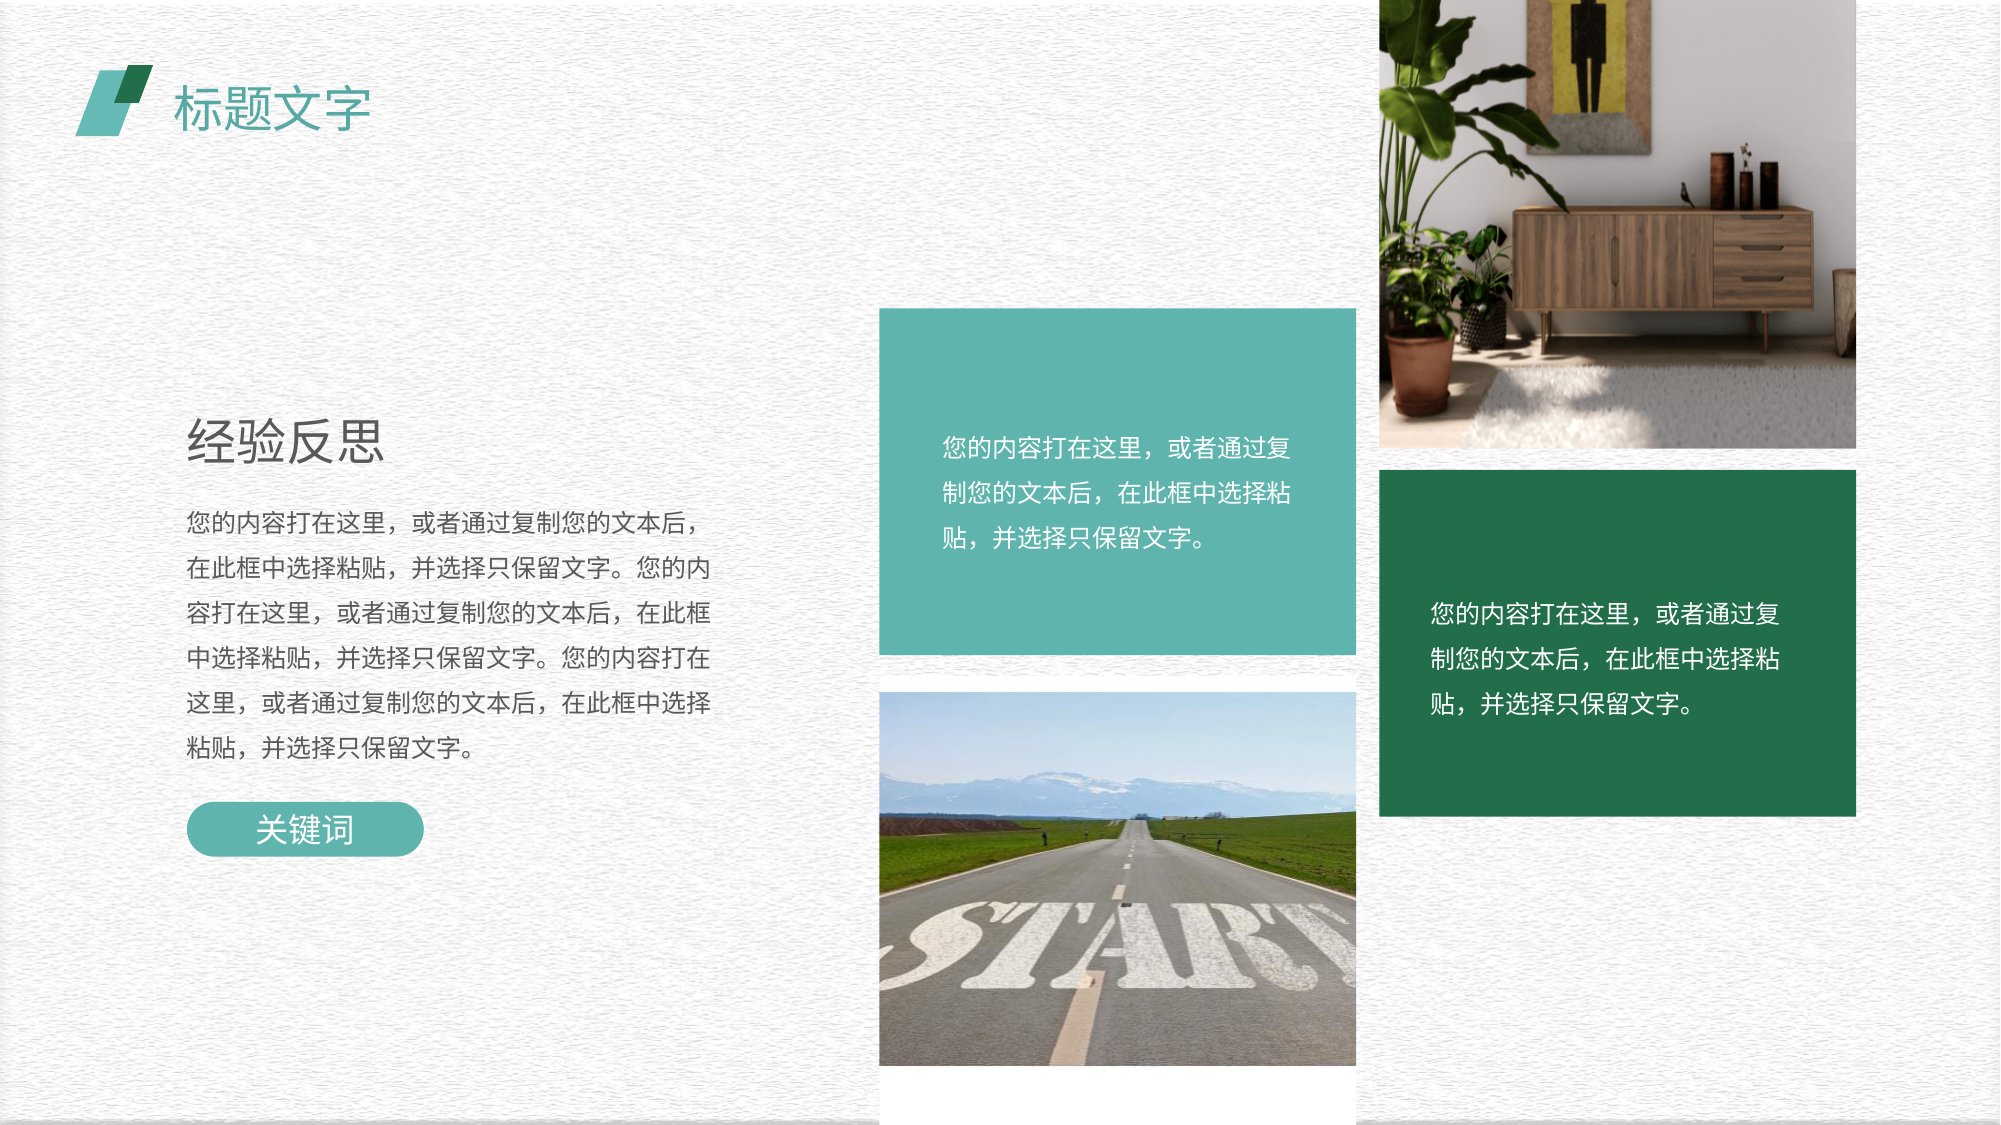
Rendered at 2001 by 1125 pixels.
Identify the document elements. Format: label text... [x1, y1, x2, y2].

text_box [185, 800, 425, 858]
text_box 经验反思 [186, 410, 428, 471]
text_box 您的内容打在这里，或者通过复制您的文本后，在此框中选择粘贴，并选择只保留文字。 [1430, 583, 1806, 719]
text_box 您的内容打在这里，或者通过复制您的文本后，在此框中选择粘贴，并选择只保留文字。您的内容打在这里，或者通过复制您的文本后，在此框中选择粘贴，并选择只保留文字。您的内容打在这里，或者通过复制您的文本后，在此框中选择粘贴，并选择只保留文字。 [186, 492, 717, 763]
text_box [878, 307, 1357, 656]
text_box 关键词 [233, 809, 377, 850]
picture [0, 0, 2001, 1125]
text_box [1378, 469, 1857, 818]
text_box [1378, 0, 1857, 450]
text_box [878, 675, 1357, 1125]
text_box 标题文字 [158, 70, 424, 146]
text_box 您的内容打在这里，或者通过复制您的文本后，在此框中选择粘贴，并选择只保留文字。 [942, 417, 1317, 552]
